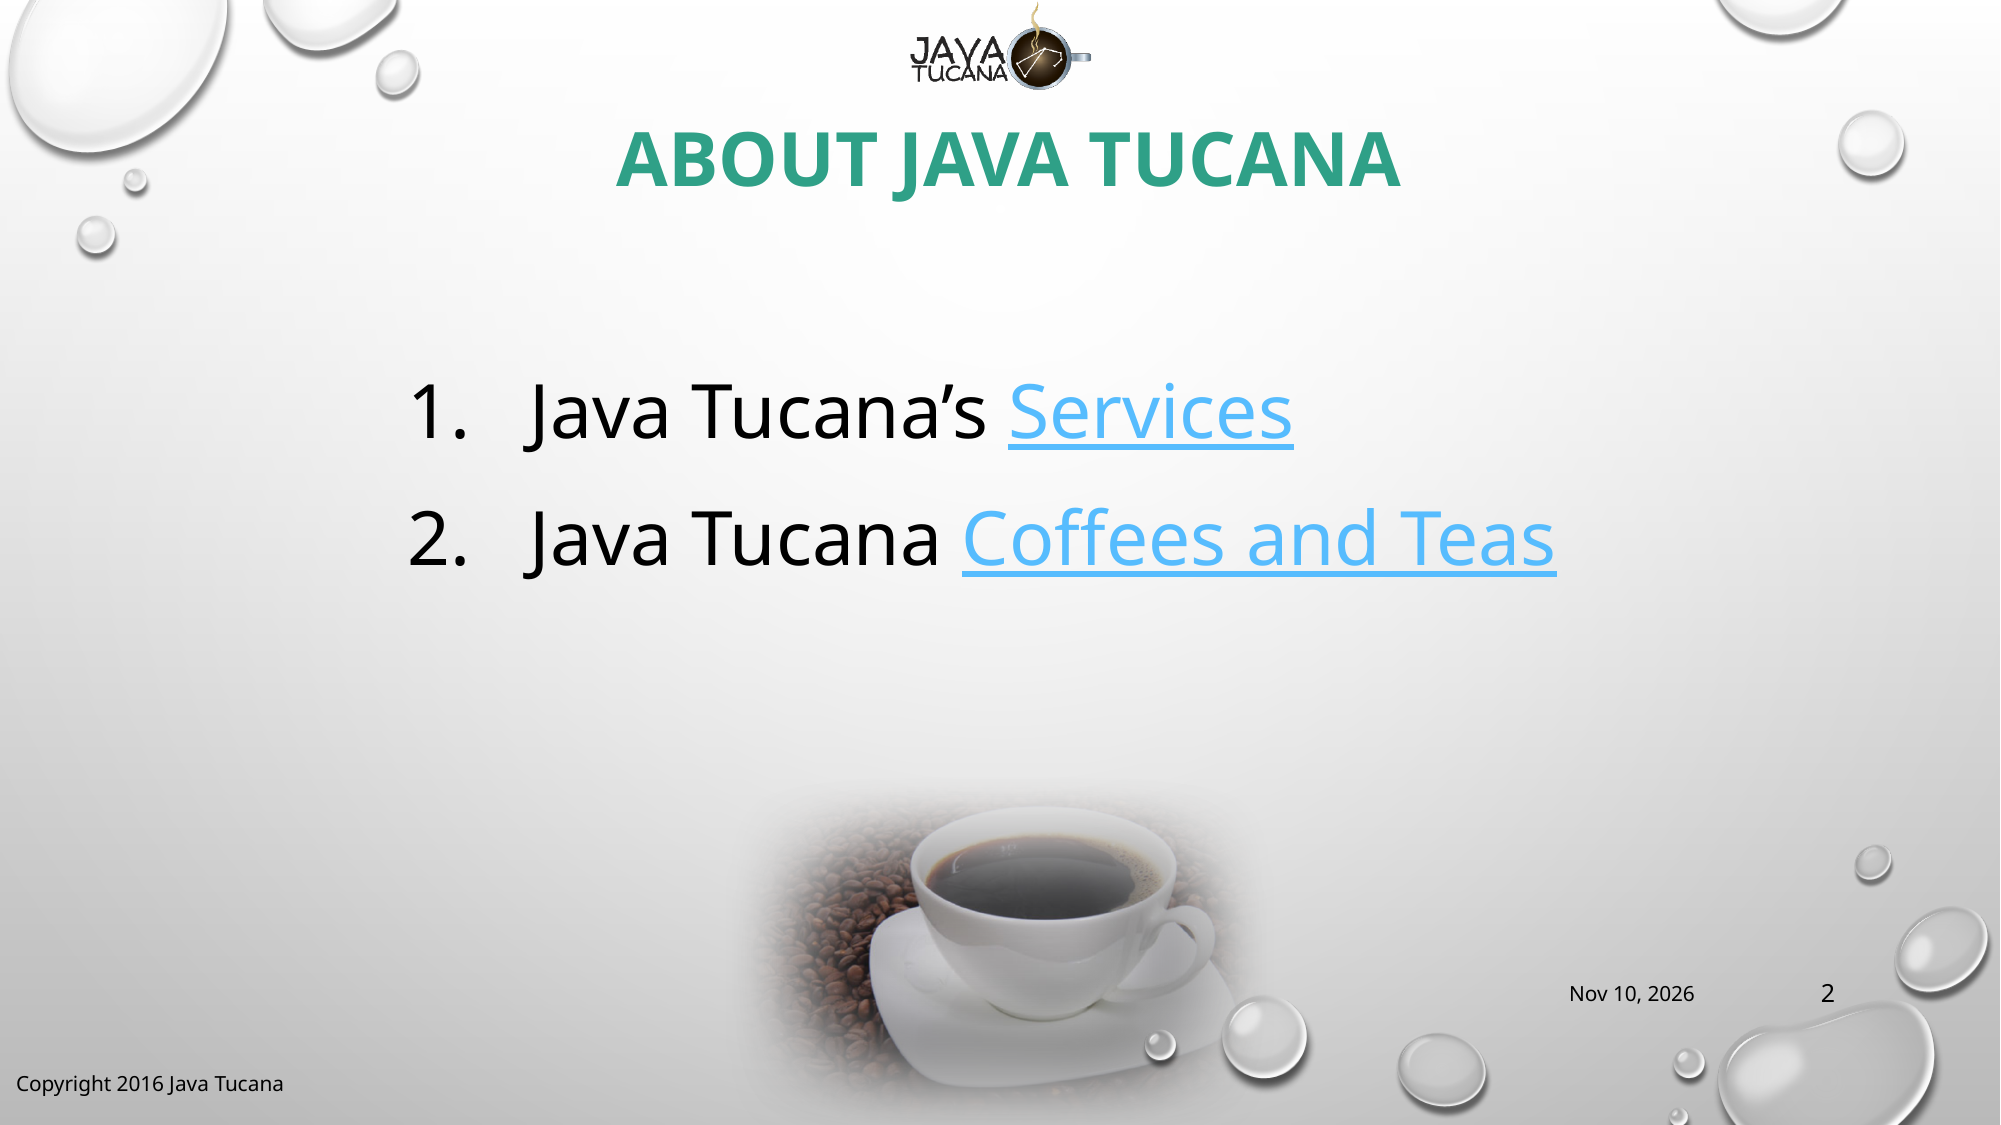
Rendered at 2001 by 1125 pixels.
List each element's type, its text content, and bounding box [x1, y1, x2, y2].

text_box Java Tucana’s Services Java Tucana Coffees and Teas [393, 356, 1625, 601]
title About Java Tucana [184, 42, 1835, 281]
slide_number 2 [1724, 965, 1851, 1025]
slide_number 8-Feb-16 [1259, 965, 1710, 1025]
picture [0, 0, 2000, 1125]
footer Copyright 2016 Java Tucana [1, 1055, 1096, 1116]
